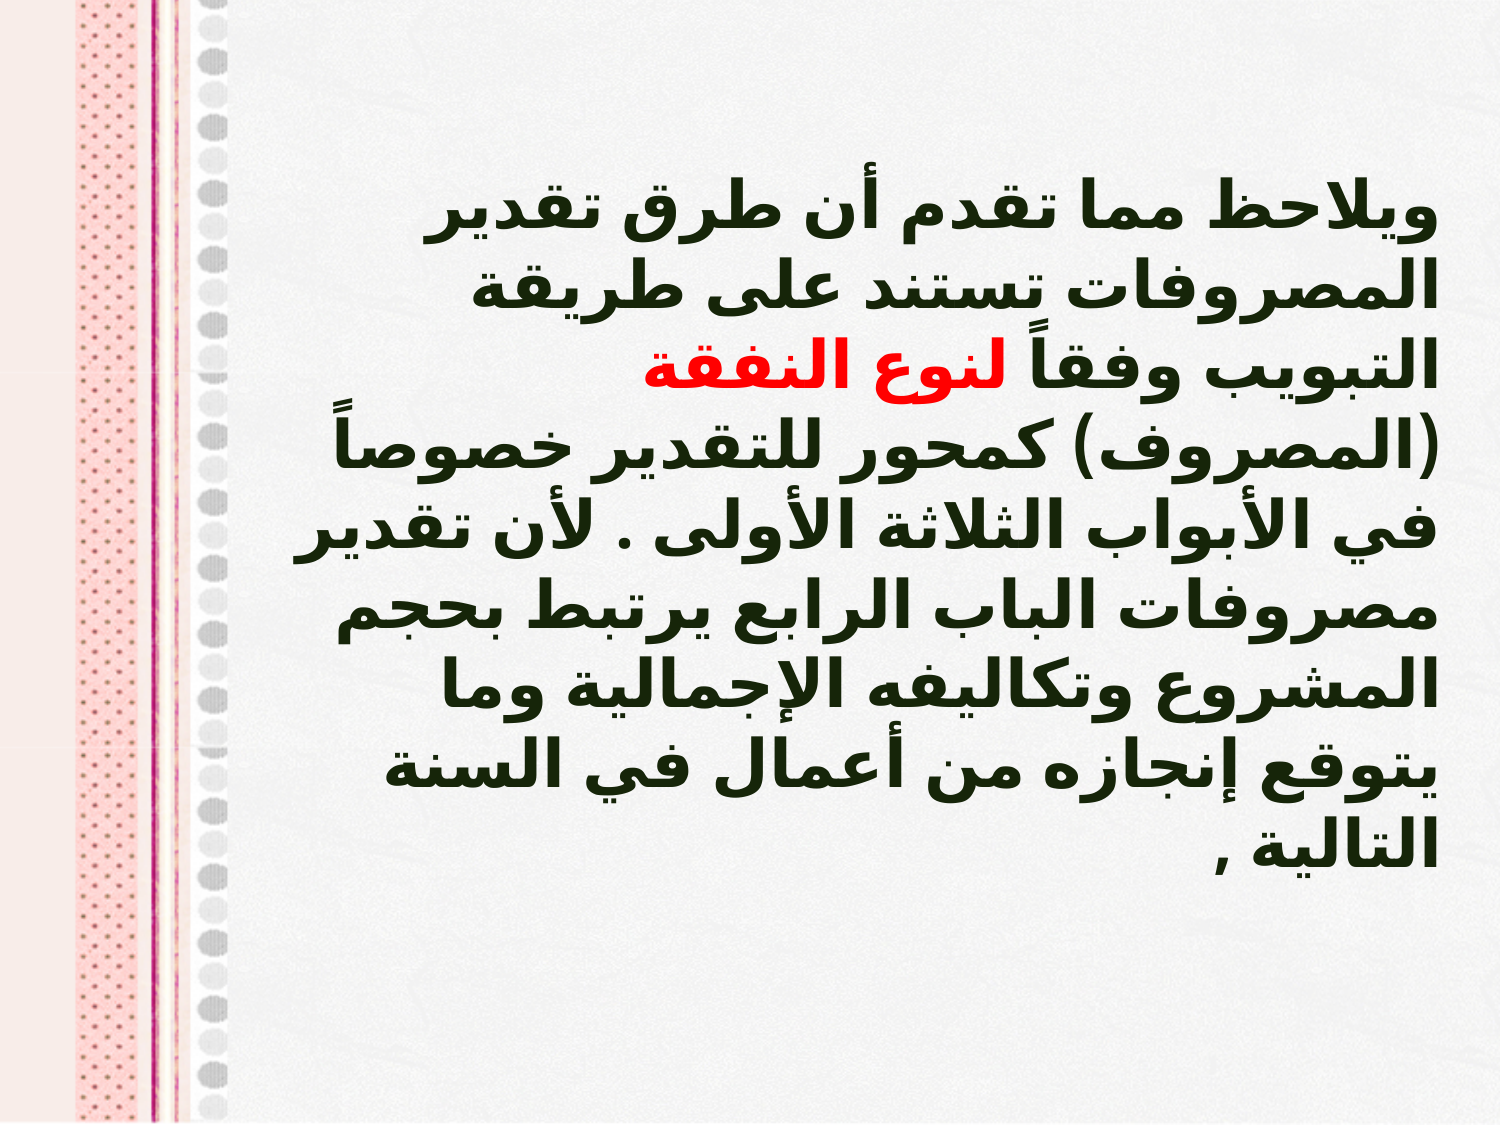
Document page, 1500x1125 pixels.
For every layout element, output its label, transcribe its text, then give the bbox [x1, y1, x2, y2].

text_box ويلاحظ مما تقدم أن طرق تقدير المصروفات تستند على طريقة التبويب وفقاً لنوع النفقة (المصروف) كمحور للتقدير خصوصاً في الأبواب الثلاثة الأولى . لأن تقدير مصروفات الباب الرابع يرتبط بحجم المشروع وتكاليفه الإجمالية وما يتوقع إنجازه من أعمال في السنة التالية , [238, 31, 1468, 1011]
picture [0, 0, 1500, 1125]
